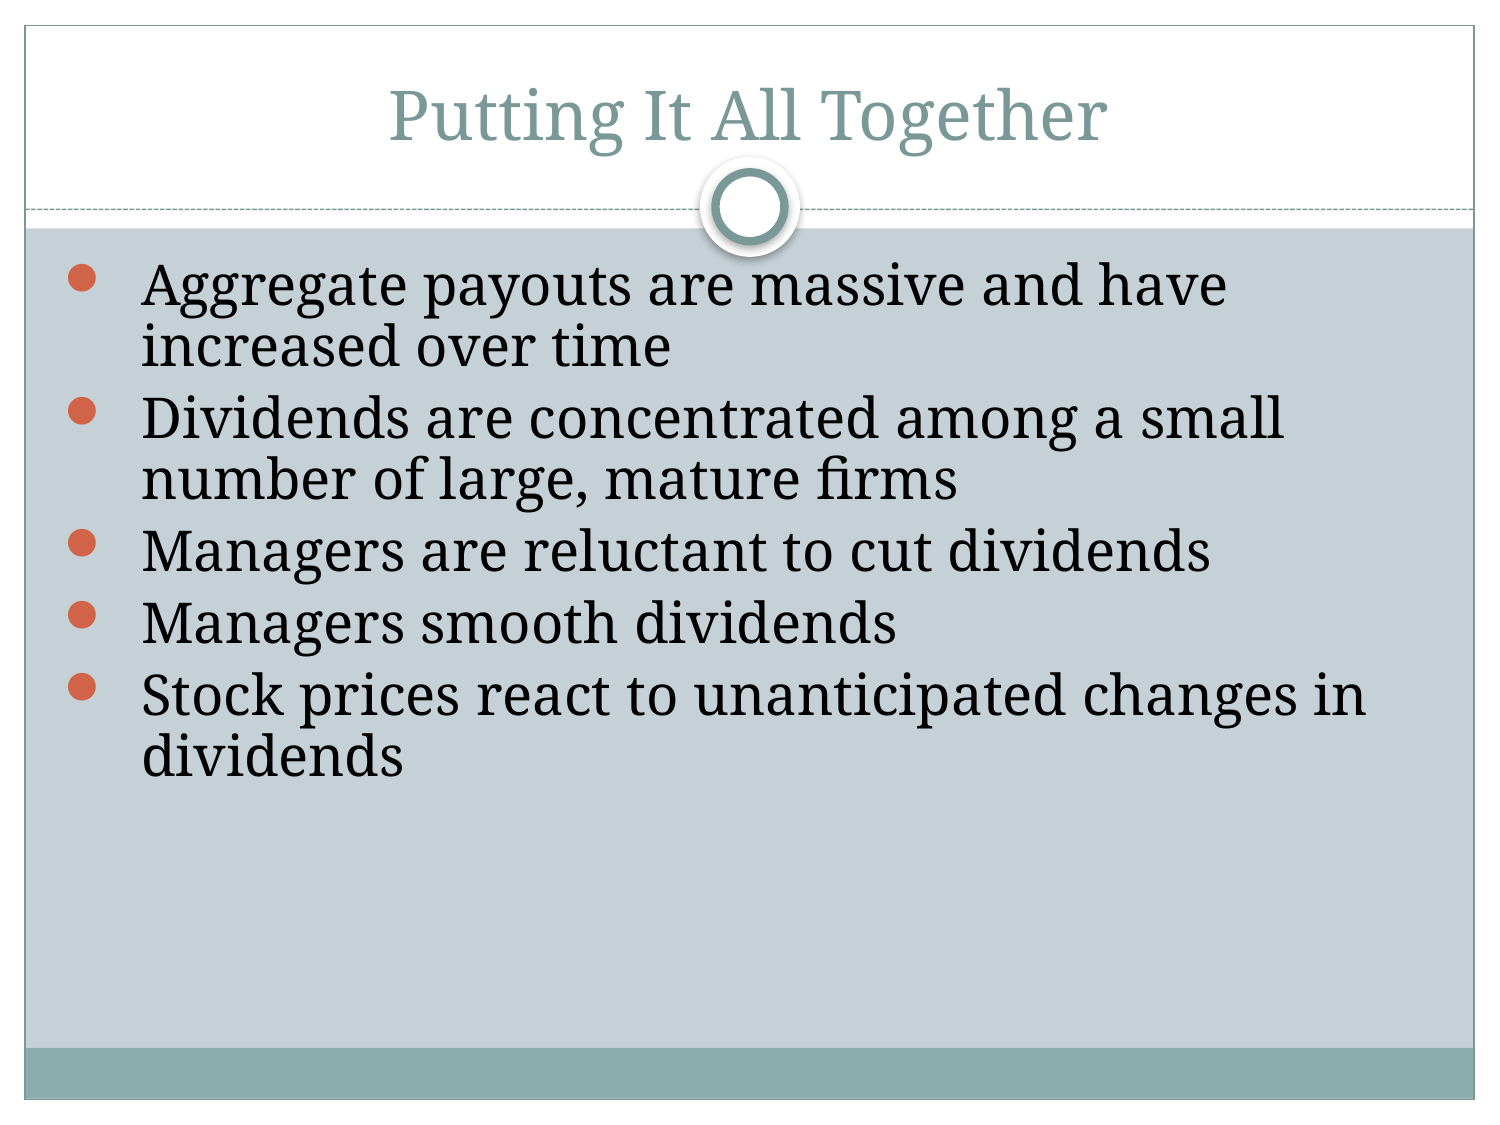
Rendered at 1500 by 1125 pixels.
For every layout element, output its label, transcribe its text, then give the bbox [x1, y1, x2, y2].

title Putting It All Together [49, 37, 1450, 162]
list Aggregate payouts are massive and have increased over time Dividends are concentrated among a small number of large, mature firms Managers are reluctant to cut dividends Managers smooth dividends Stock prices react to unanticipated changes in dividends [49, 249, 1450, 1005]
